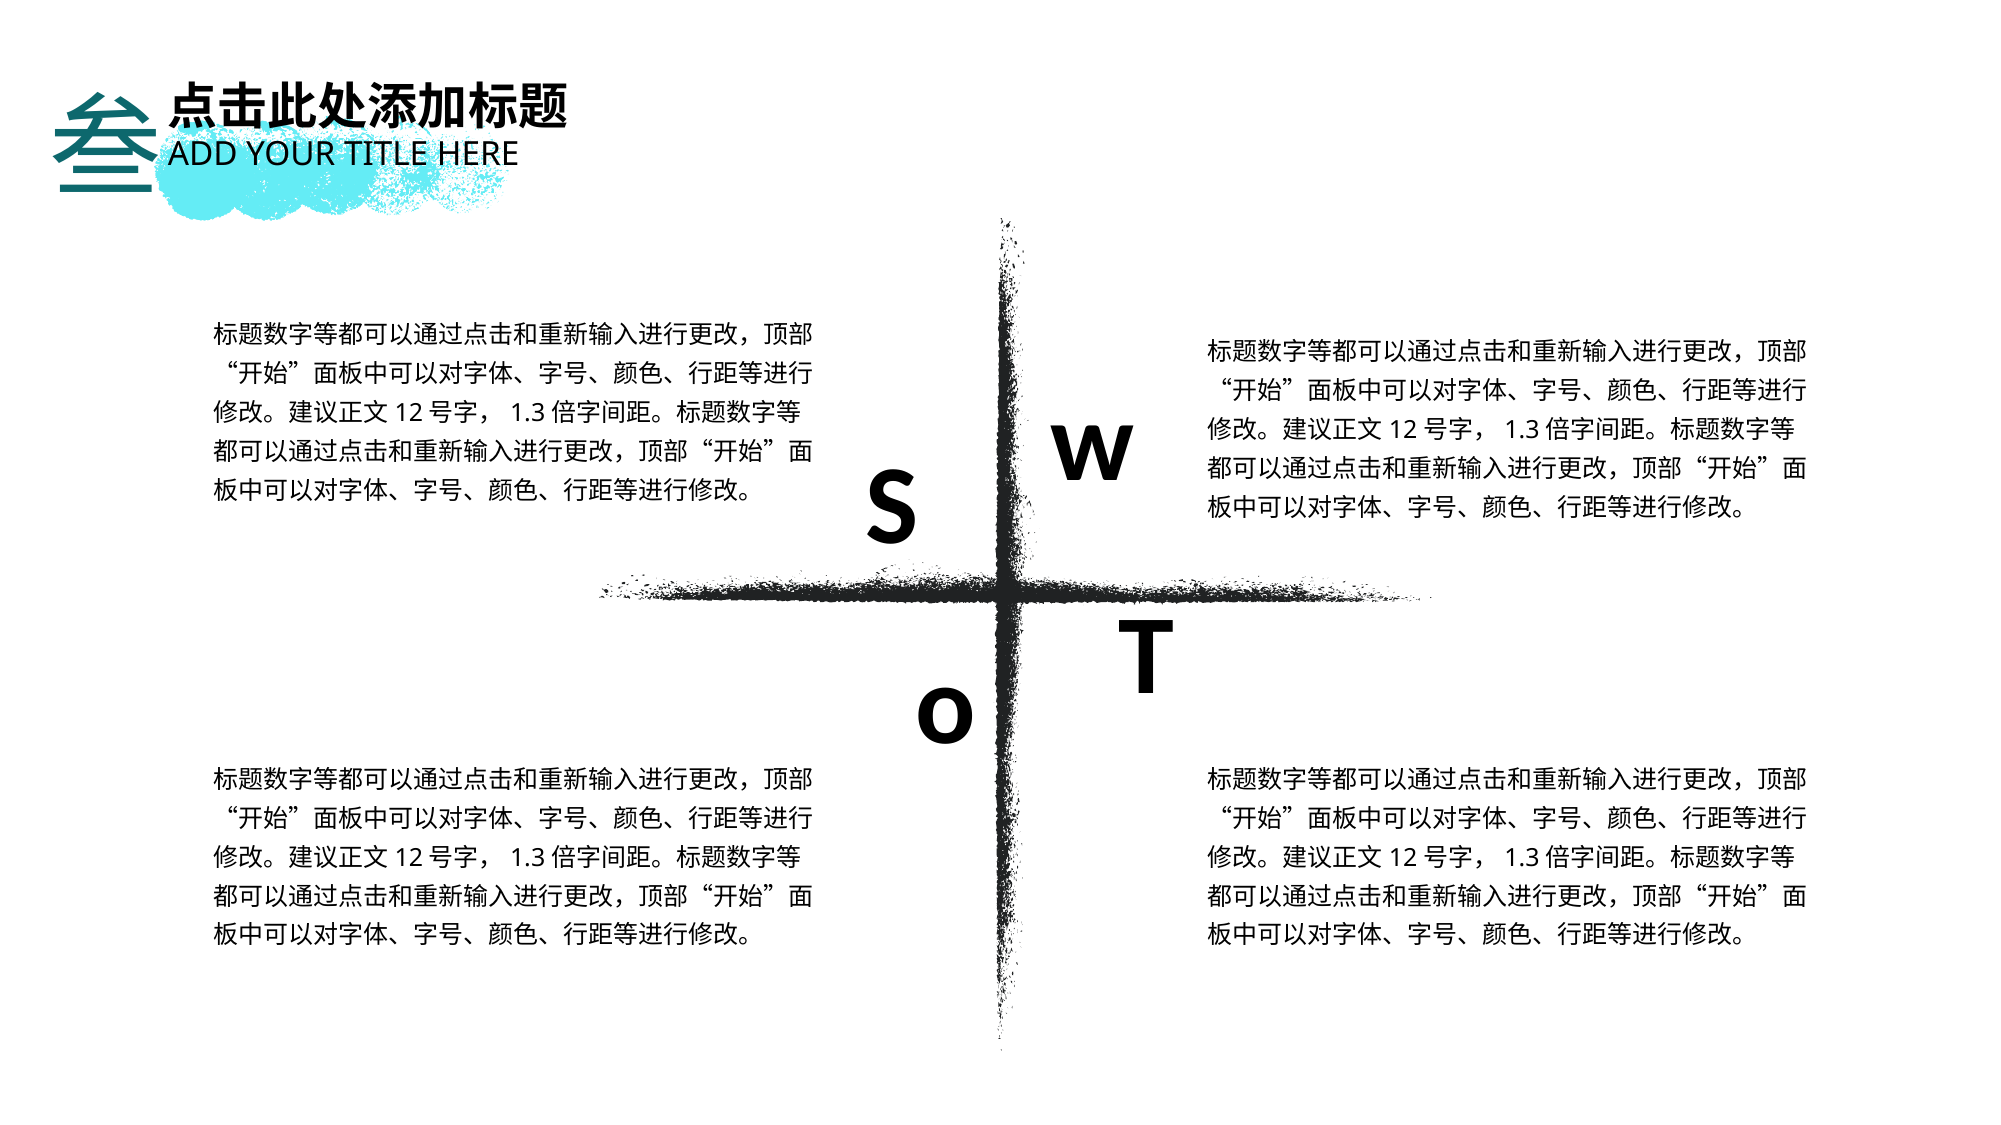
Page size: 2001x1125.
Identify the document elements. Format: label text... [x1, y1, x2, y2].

text_box ADD YOUR TITLE HERE [510, 124, 594, 180]
text_box 标题数字等都可以通过点击和重新输入进行更改，顶部“开始”面板中可以对字体、字号、颜色、行距等进行修改。建议正文12号字，1.3倍字间距。标题数字等都可以通过点击和重新输入进行更改，顶部“开始”面板中可以对字体、字号、颜色、行距等进行修改。 [198, 302, 835, 512]
text_box T [1103, 659, 1170, 724]
text_box w [1035, 360, 1103, 511]
text_box 标题数字等都可以通过点击和重新输入进行更改，顶部“开始”面板中可以对字体、字号、颜色、行距等进行修改。建议正文12号字，1.3倍字间距。标题数字等都可以通过点击和重新输入进行更改，顶部“开始”面板中可以对字体、字号、颜色、行距等进行修改。 [1193, 746, 1829, 957]
text_box 标题数字等都可以通过点击和重新输入进行更改，顶部“开始”面板中可以对字体、字号、颜色、行距等进行修改。建议正文12号字，1.3倍字间距。标题数字等都可以通过点击和重新输入进行更改，顶部“开始”面板中可以对字体、字号、颜色、行距等进行修改。 [198, 746, 835, 957]
picture [599, 559, 1433, 607]
picture [599, 611, 1433, 659]
text_box 点击此处添加标题 [166, 67, 594, 124]
text_box 叁 [34, 67, 166, 217]
text_box T [1103, 607, 1170, 611]
text_box o [900, 659, 967, 773]
text_box S [851, 423, 918, 559]
text_box 标题数字等都可以通过点击和重新输入进行更改，顶部“开始”面板中可以对字体、字号、颜色、行距等进行修改。建议正文12号字，1.3倍字间距。标题数字等都可以通过点击和重新输入进行更改，顶部“开始”面板中可以对字体、字号、颜色、行距等进行修改。 [1193, 319, 1829, 529]
picture [153, 115, 510, 221]
